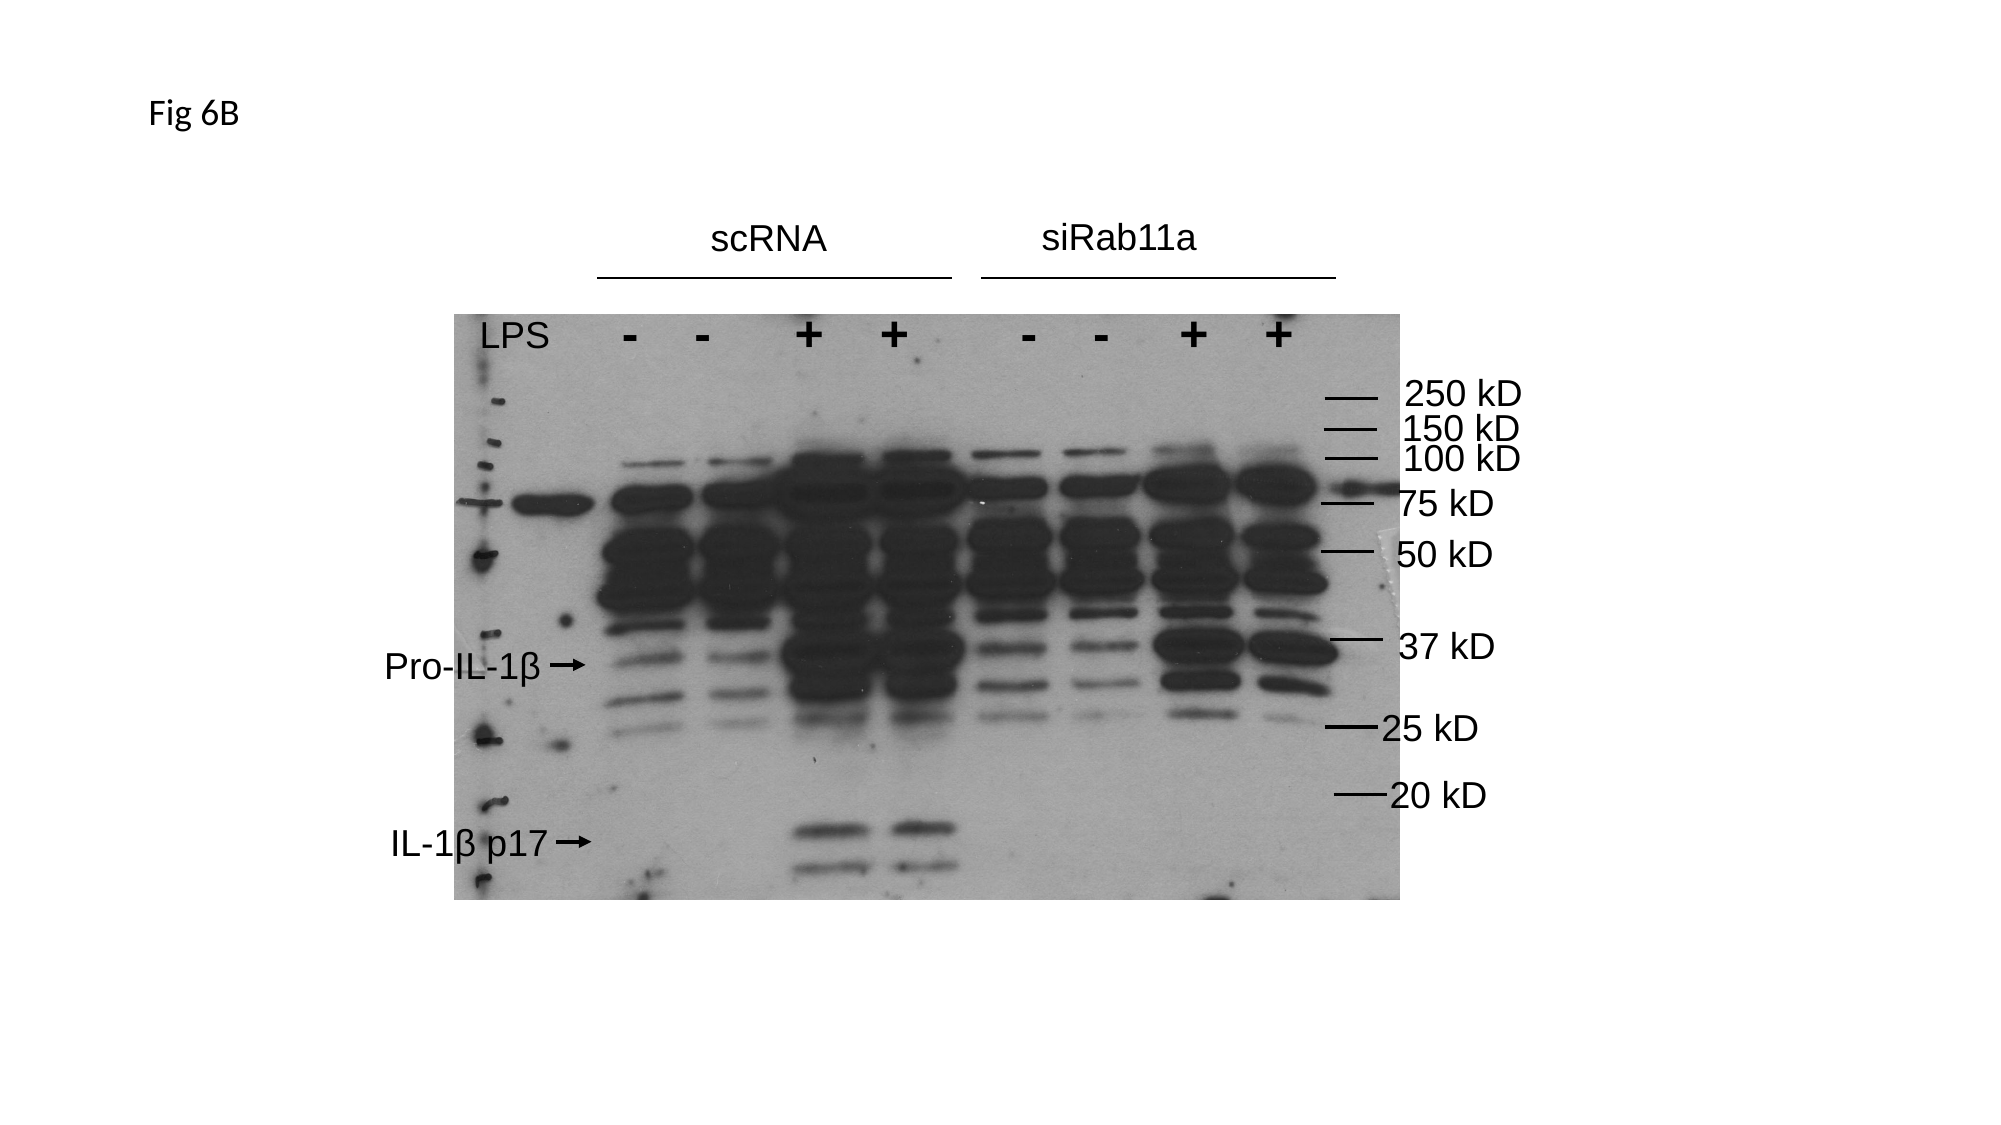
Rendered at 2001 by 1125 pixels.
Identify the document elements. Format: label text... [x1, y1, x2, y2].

text_box siRab11a [931, 205, 1307, 265]
text_box scRNA [581, 207, 957, 267]
text_box Fig 6B [133, 80, 256, 141]
picture [175, 279, 1579, 1013]
